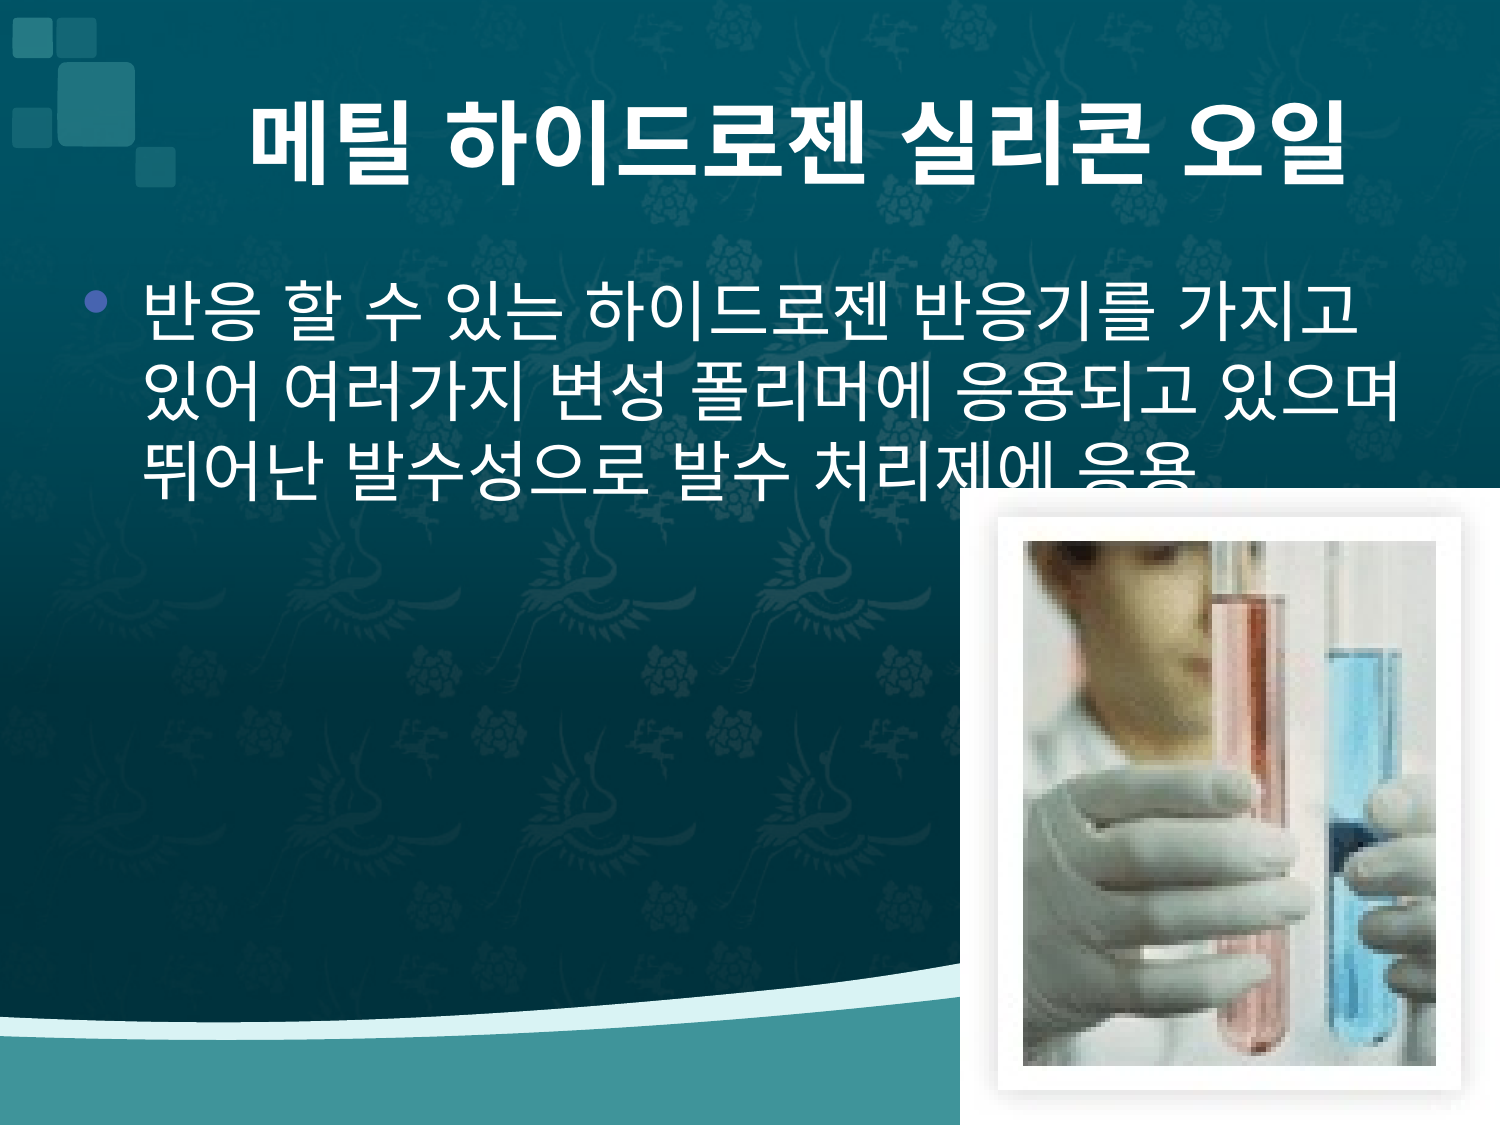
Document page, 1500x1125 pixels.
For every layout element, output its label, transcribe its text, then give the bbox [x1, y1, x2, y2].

picture [960, 488, 1500, 1125]
list 반응 할 수 있는 하이드로젠 반응기를 가지고 있어 여러가지 변성 폴리머에 응용되고 있으며 뛰어난 발수성으로 발수 처리제에 응용 [70, 262, 1425, 1005]
title 메틸 하이드로젠 실리콘 오일 [187, 58, 1414, 223]
